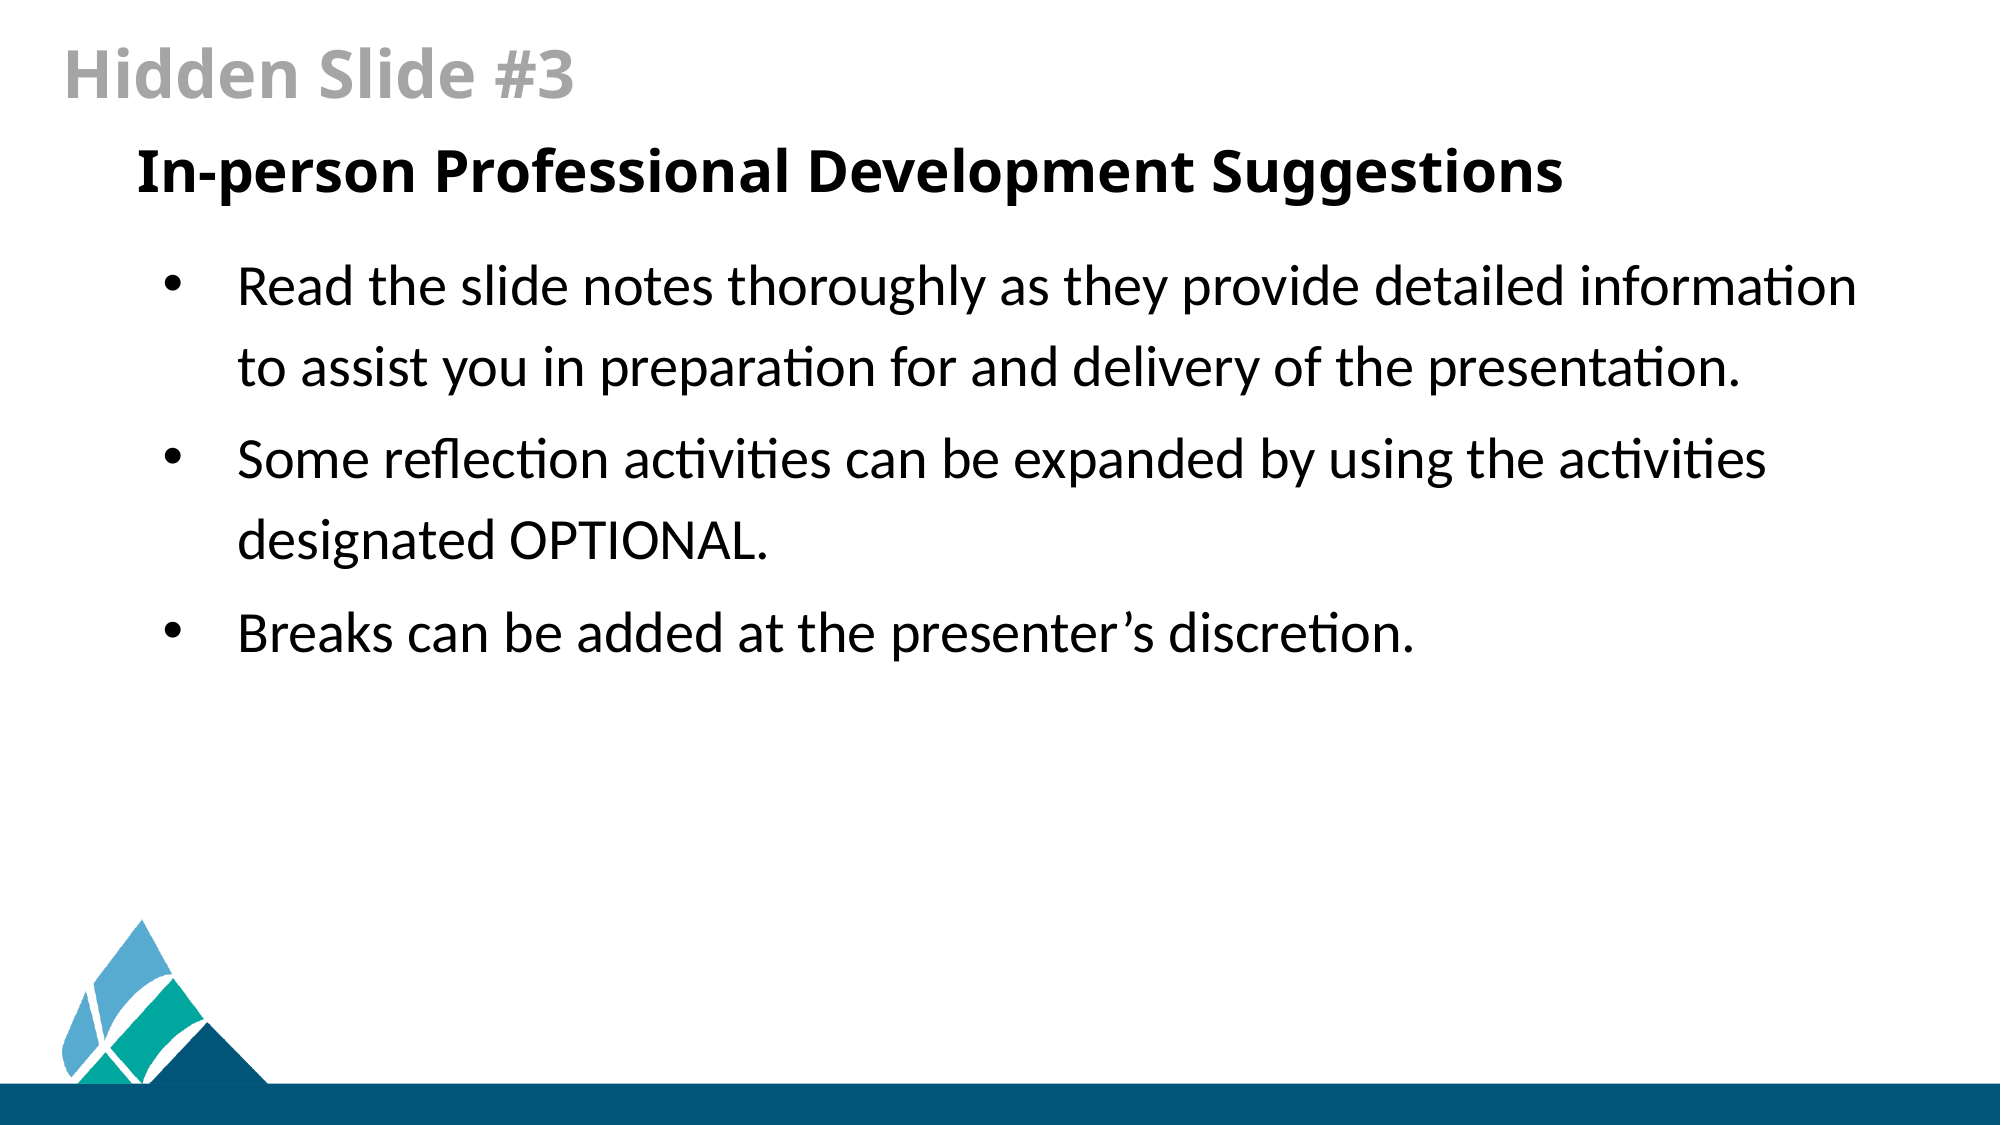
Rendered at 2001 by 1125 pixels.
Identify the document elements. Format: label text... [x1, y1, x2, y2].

title Hidden Slide #3 [62, 41, 1897, 104]
picture [62, 919, 268, 1083]
list In-person Professional Development Suggestions [137, 142, 1897, 205]
list Read the slide notes thoroughly as they provide detailed information to assist you in preparation for and delivery of the presentation. Some reflection activities can be expanded by using the activities designated OPTIONAL. Breaks can be added at the presenter’s discretion. [137, 236, 1897, 934]
